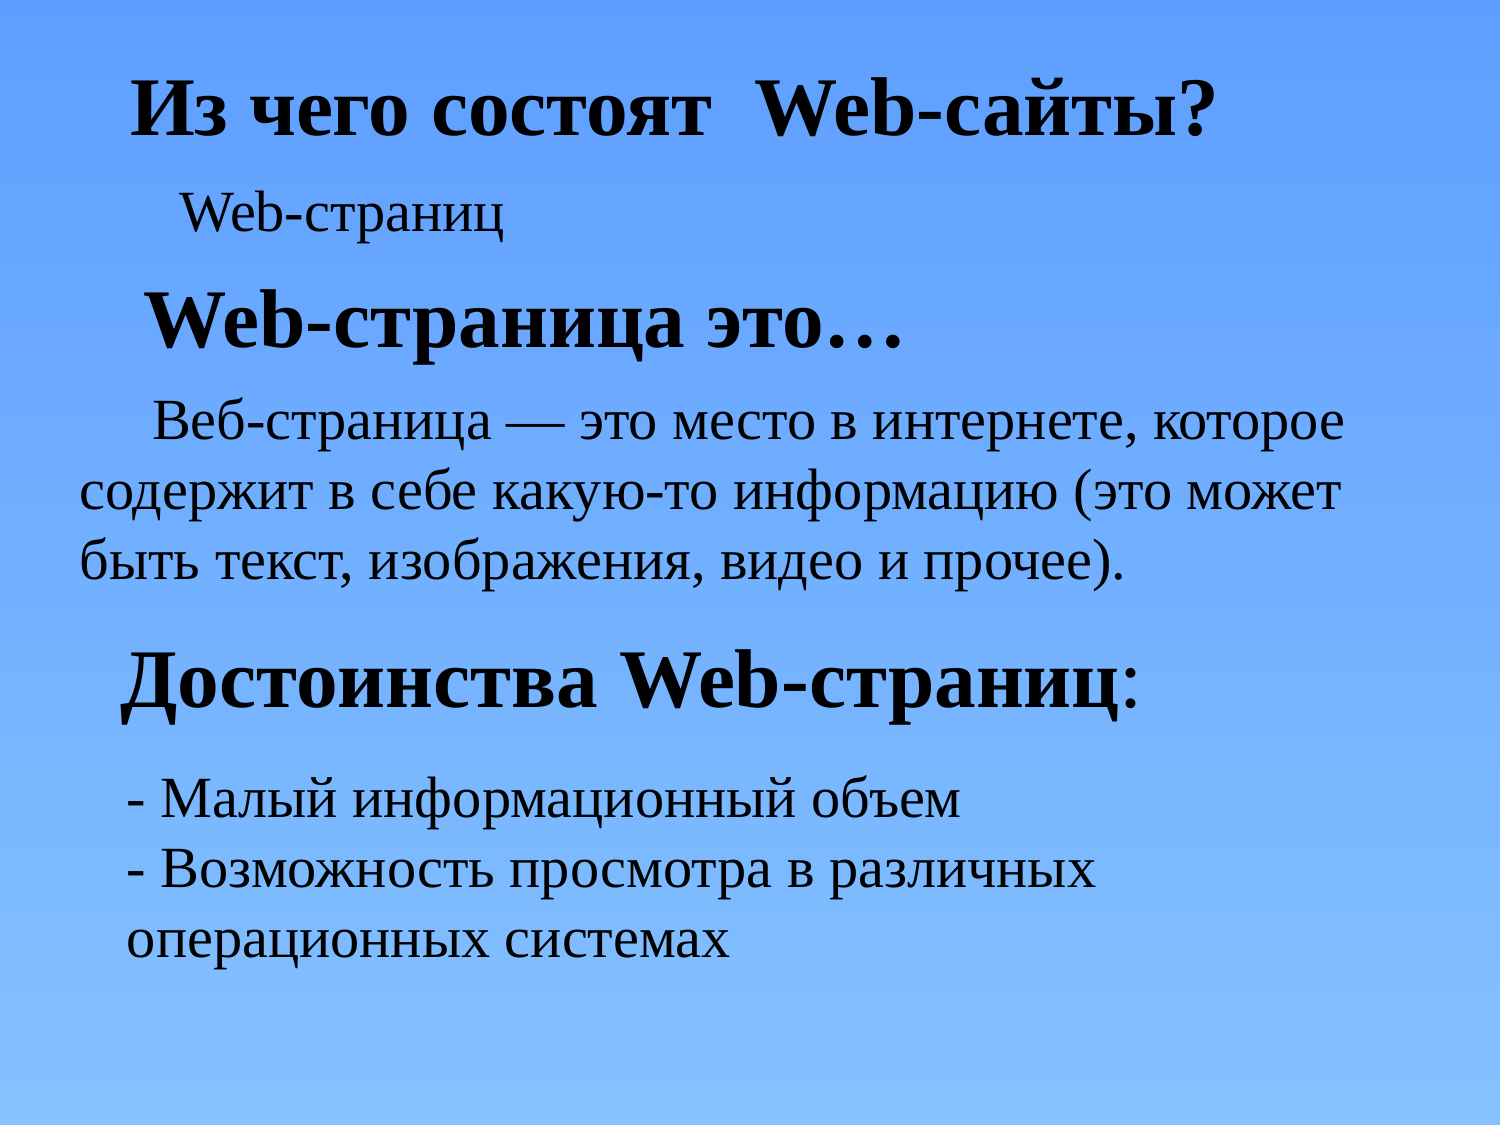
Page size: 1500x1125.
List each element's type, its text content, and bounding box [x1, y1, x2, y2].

text_box - Малый информационный объем - Возможность просмотра в различных операционных системах [112, 751, 1424, 977]
text_box Web-страниц [76, 148, 609, 268]
title Из чего состоят Web-сайты? [0, 30, 1350, 173]
text_box Web-страница это… [88, 255, 963, 373]
text_box Достоинства Web-страниц: [100, 609, 1164, 740]
text_box Веб-страница — это место в интернете, которое содержит в себе какую-то информацию (это может быть текст, изображения, видео и прочее). [64, 373, 1400, 599]
